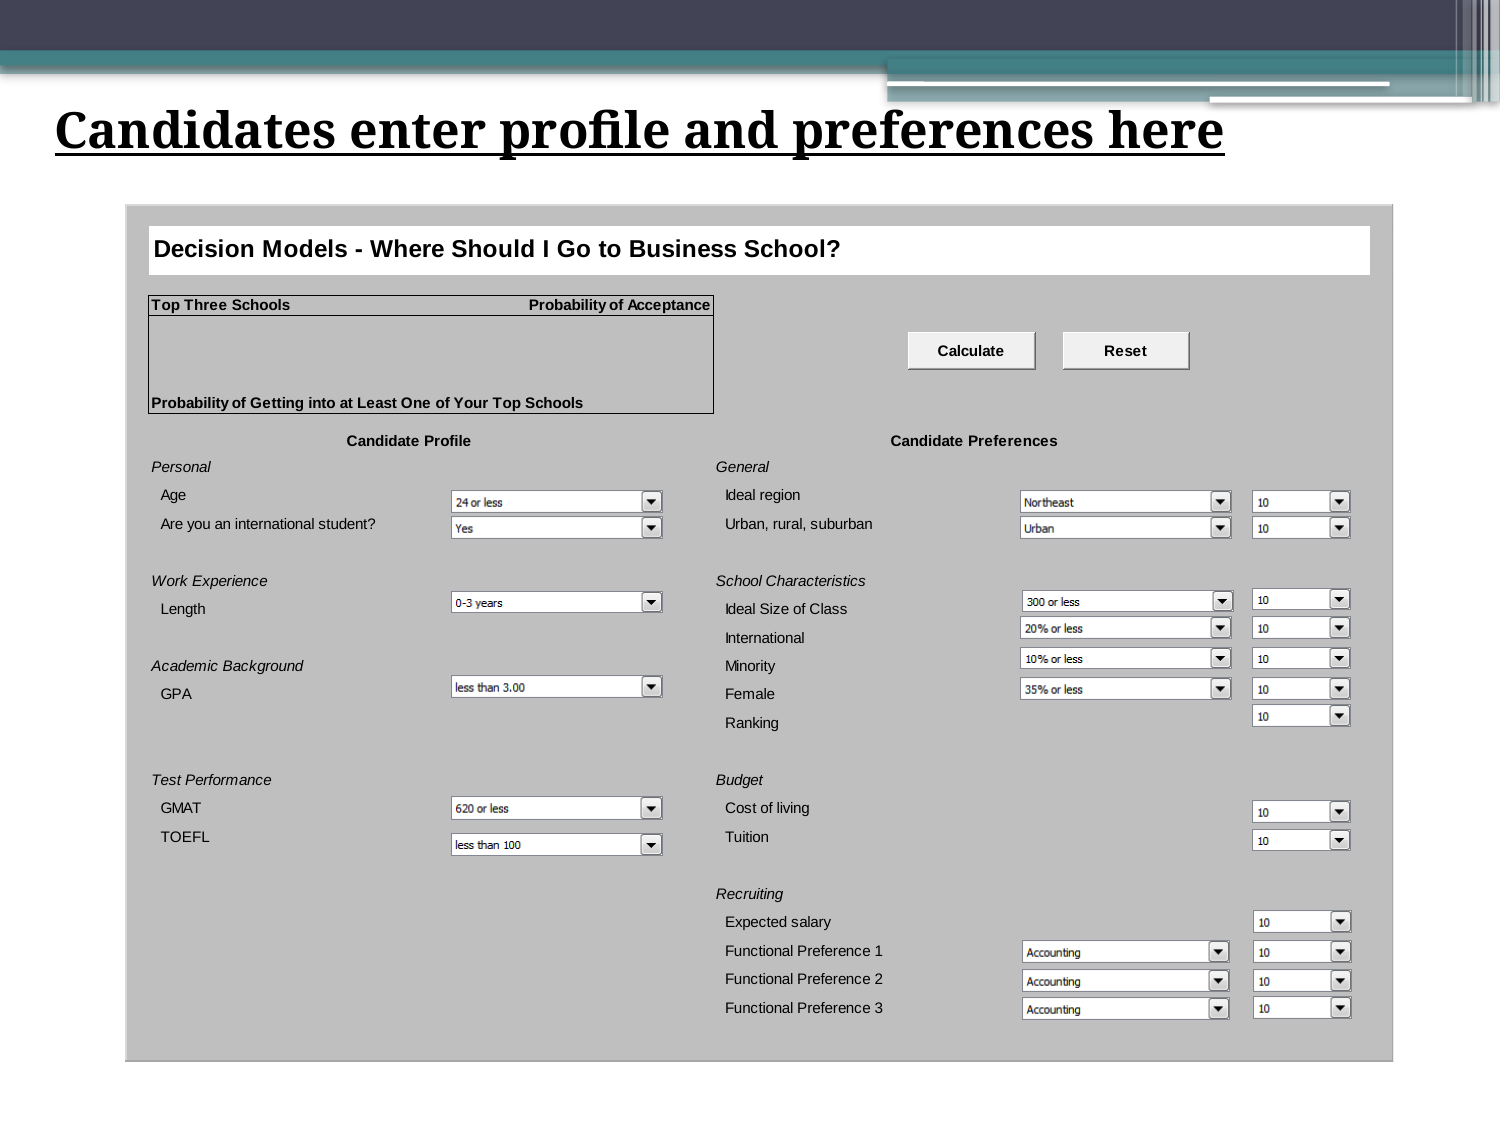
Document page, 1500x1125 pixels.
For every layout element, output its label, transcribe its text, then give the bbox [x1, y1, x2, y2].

text_box Candidates enter profile and preferences here [39, 91, 1241, 167]
picture [124, 203, 1395, 1063]
